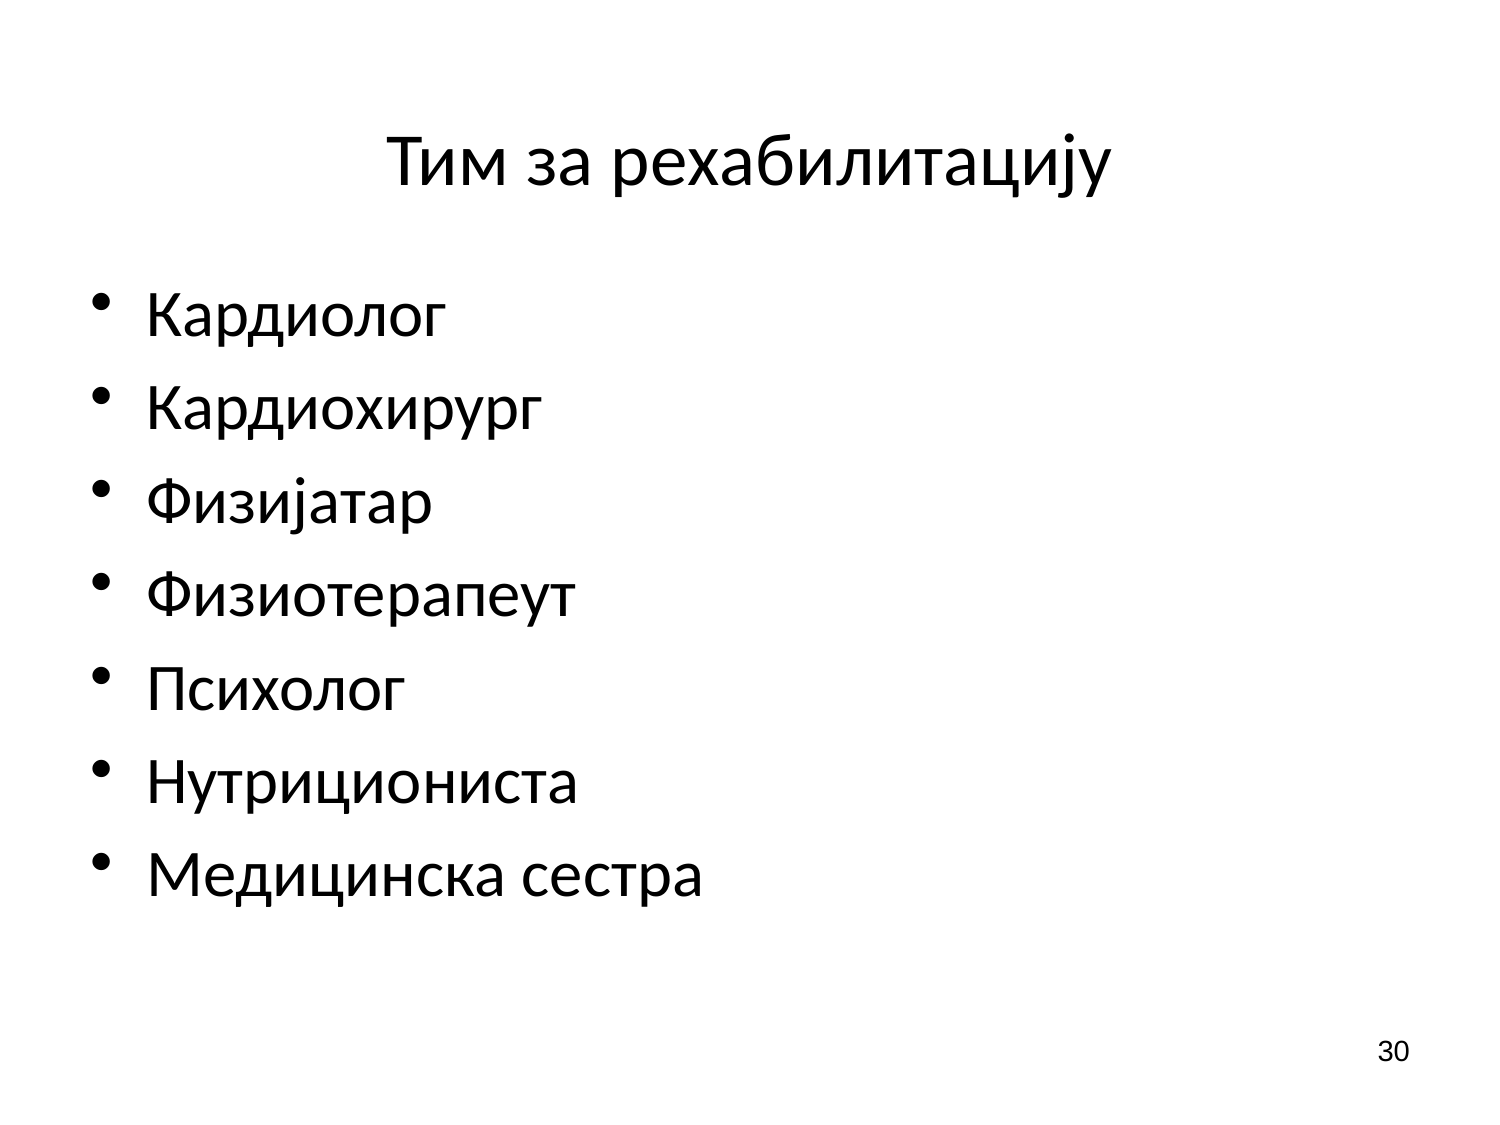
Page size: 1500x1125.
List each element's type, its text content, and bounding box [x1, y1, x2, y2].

title Тим за рехабилитацију [41, 45, 1459, 208]
list Кардиолог Кардиохирург Физијатар Физиотерапеут Психолог Нутрициониста Медицинска сестра [75, 262, 1425, 1005]
slide_number 30 [1074, 1024, 1425, 1103]
